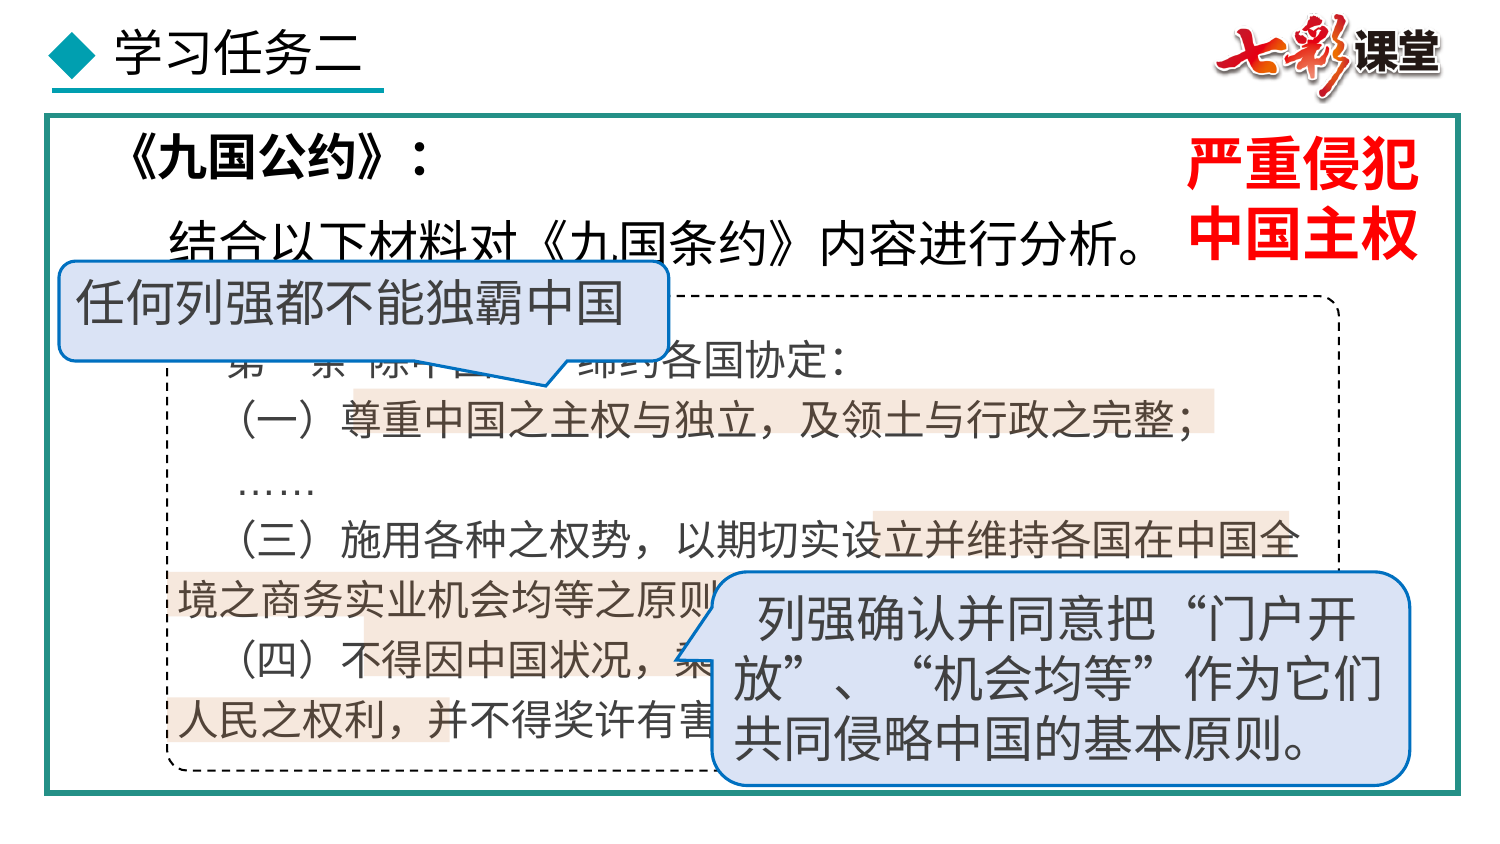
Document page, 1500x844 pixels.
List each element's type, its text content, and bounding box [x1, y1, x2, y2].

text_box 《九国公约》： [95, 120, 469, 192]
picture [1210, 8, 1447, 104]
text_box 列强确认并同意把“门户开放”、“机会均等”作为它们共同侵略中国的基本原则。 [718, 570, 1411, 787]
text_box 严重侵犯中国主权 [1171, 120, 1440, 275]
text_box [165, 295, 1340, 772]
text_box 任何列强都不能独霸中国 [57, 260, 670, 363]
text_box 结合以下材料对《九国条约》内容进行分析。 [143, 206, 1195, 278]
